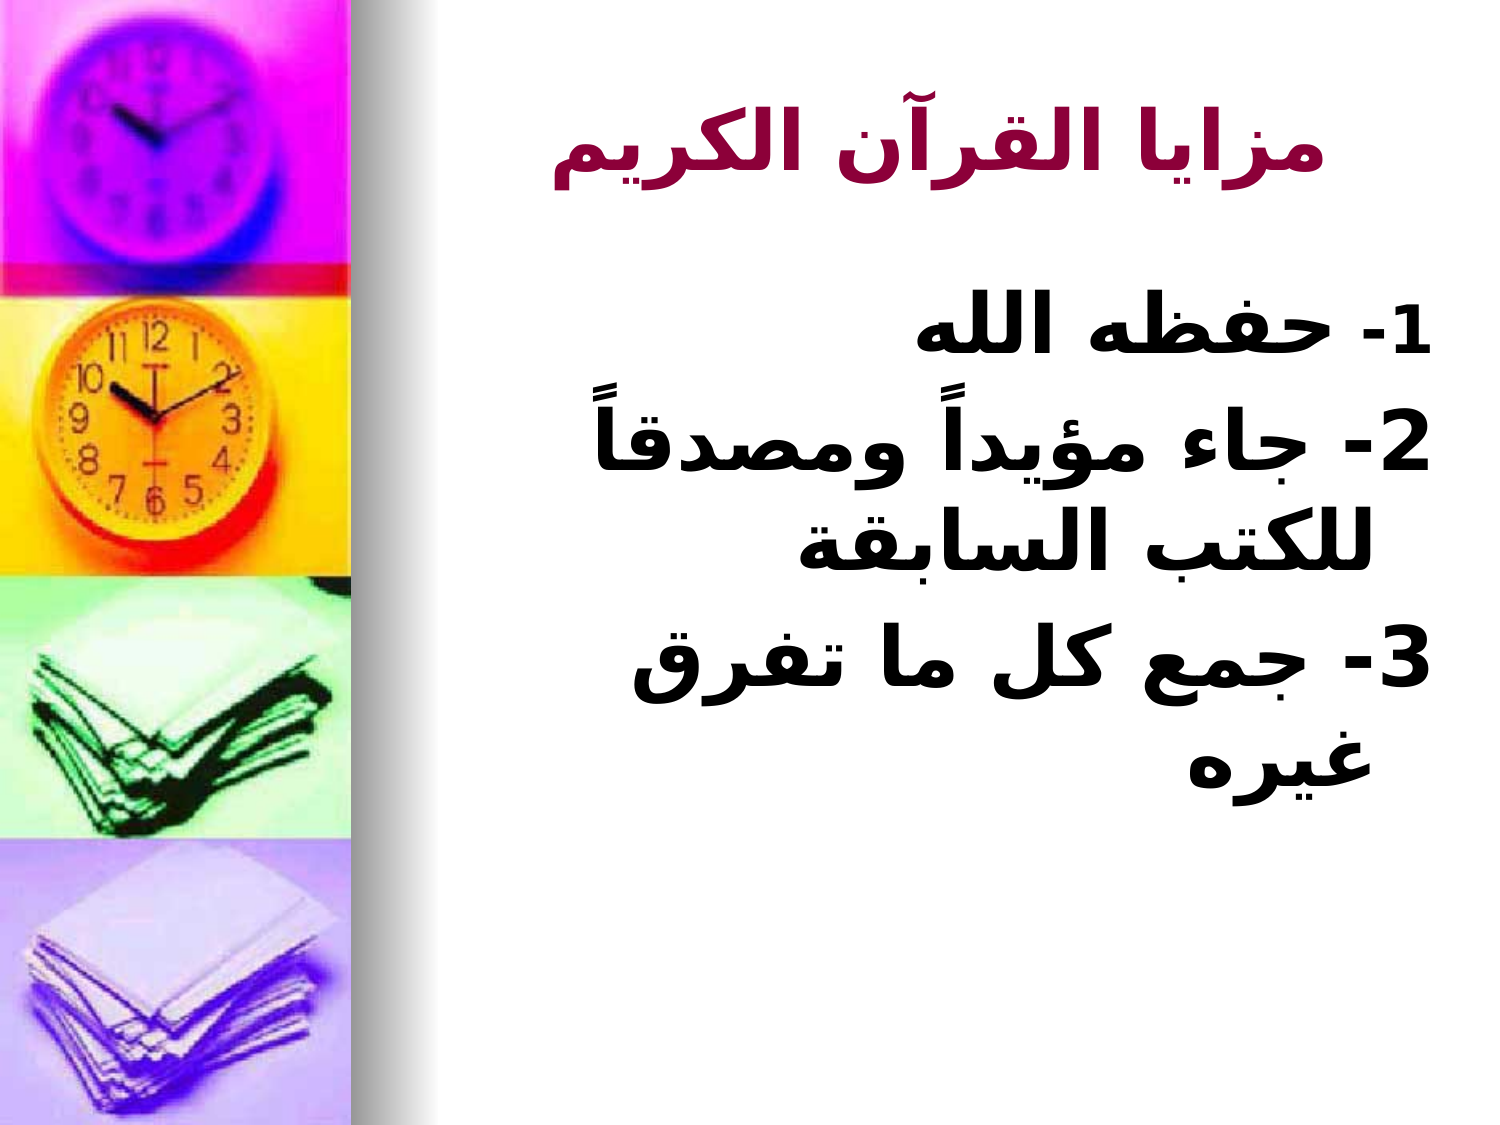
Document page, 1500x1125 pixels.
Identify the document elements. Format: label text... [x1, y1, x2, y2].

list 1- حفظه الله 2- جاء مؤيداً ومصدقاً للكتب السابقة 3- جمع كل ما تفرق غيره [399, 262, 1451, 1001]
picture [0, 0, 351, 1125]
title مزايا القرآن الكريم [399, 37, 1451, 238]
